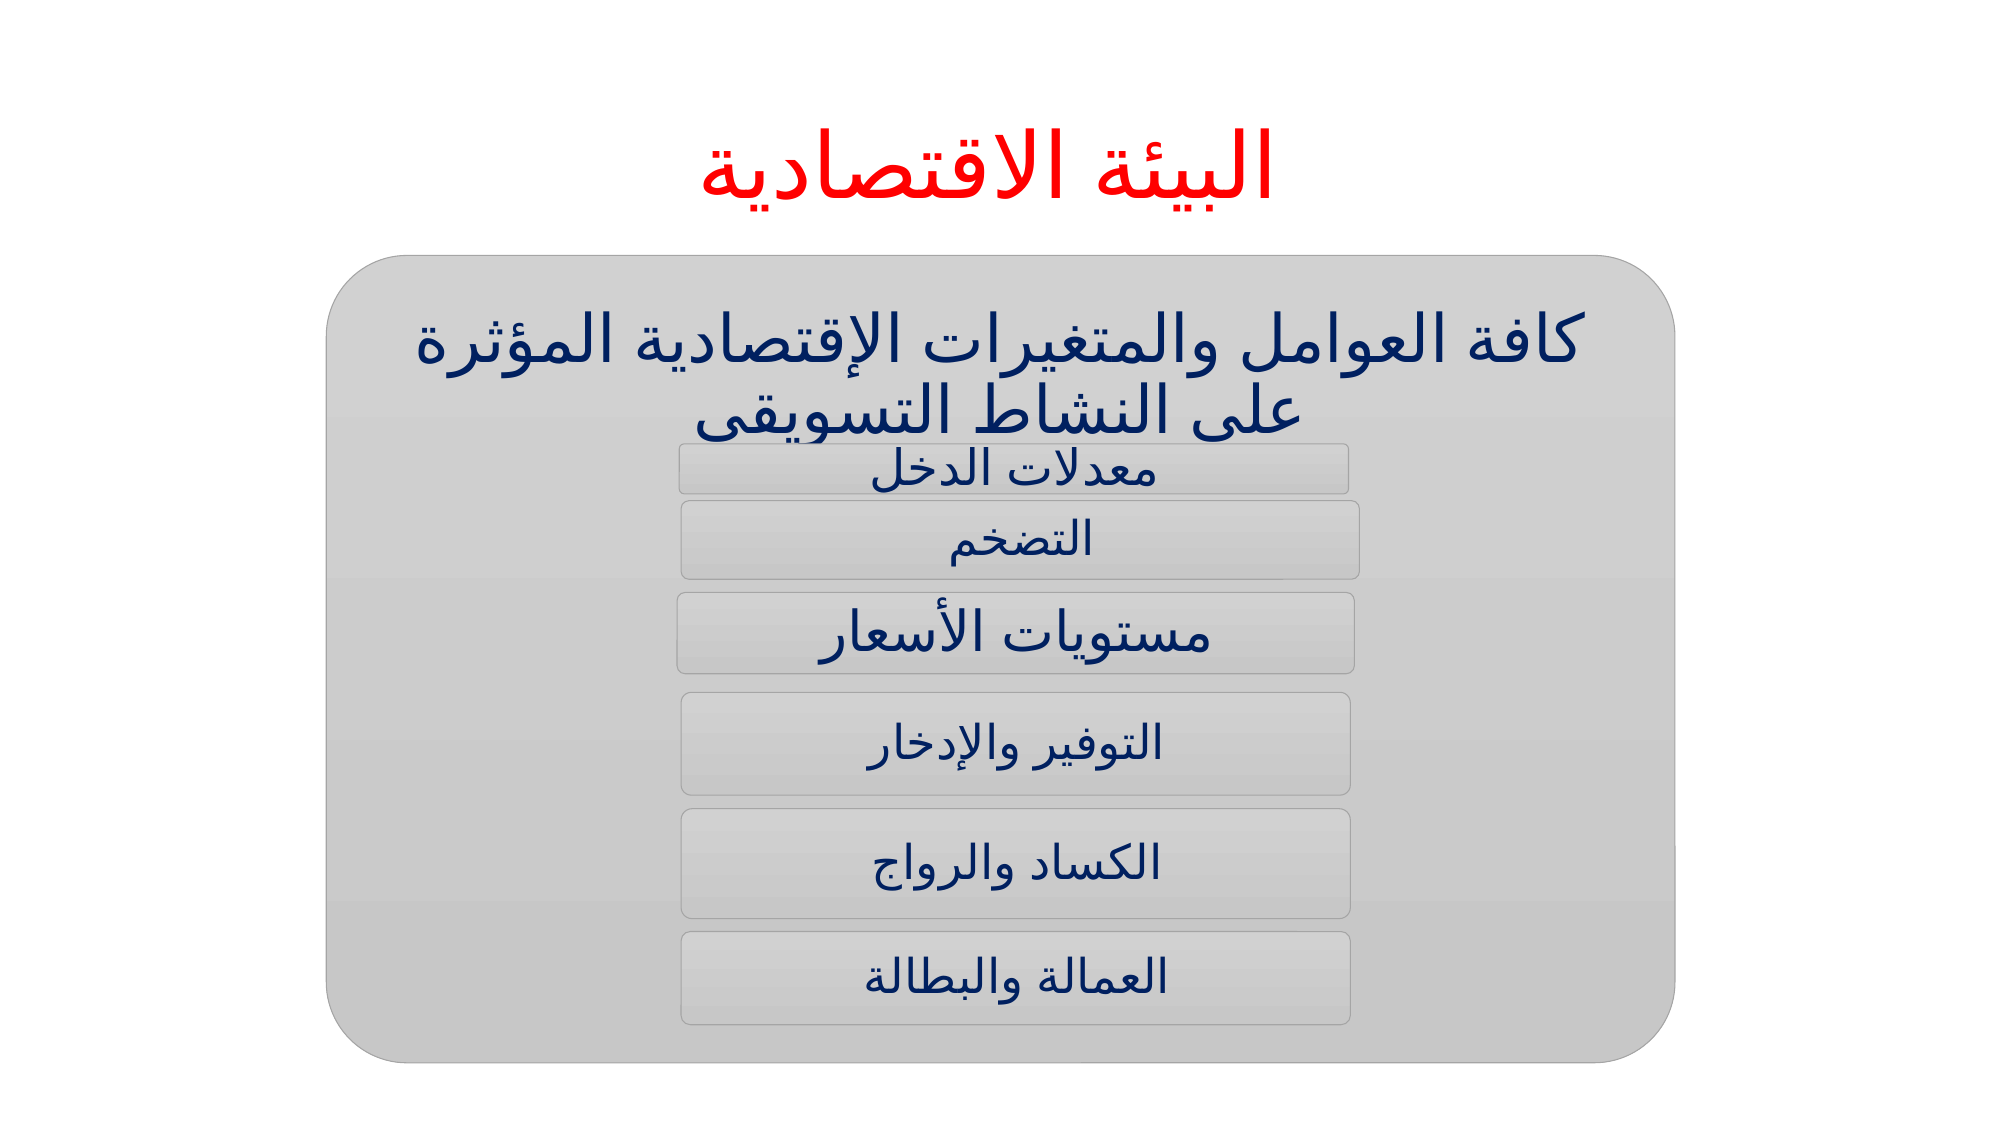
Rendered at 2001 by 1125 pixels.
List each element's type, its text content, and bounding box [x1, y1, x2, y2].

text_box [324, 255, 1675, 1063]
title البيئة الاقتصادية [137, 59, 1863, 278]
